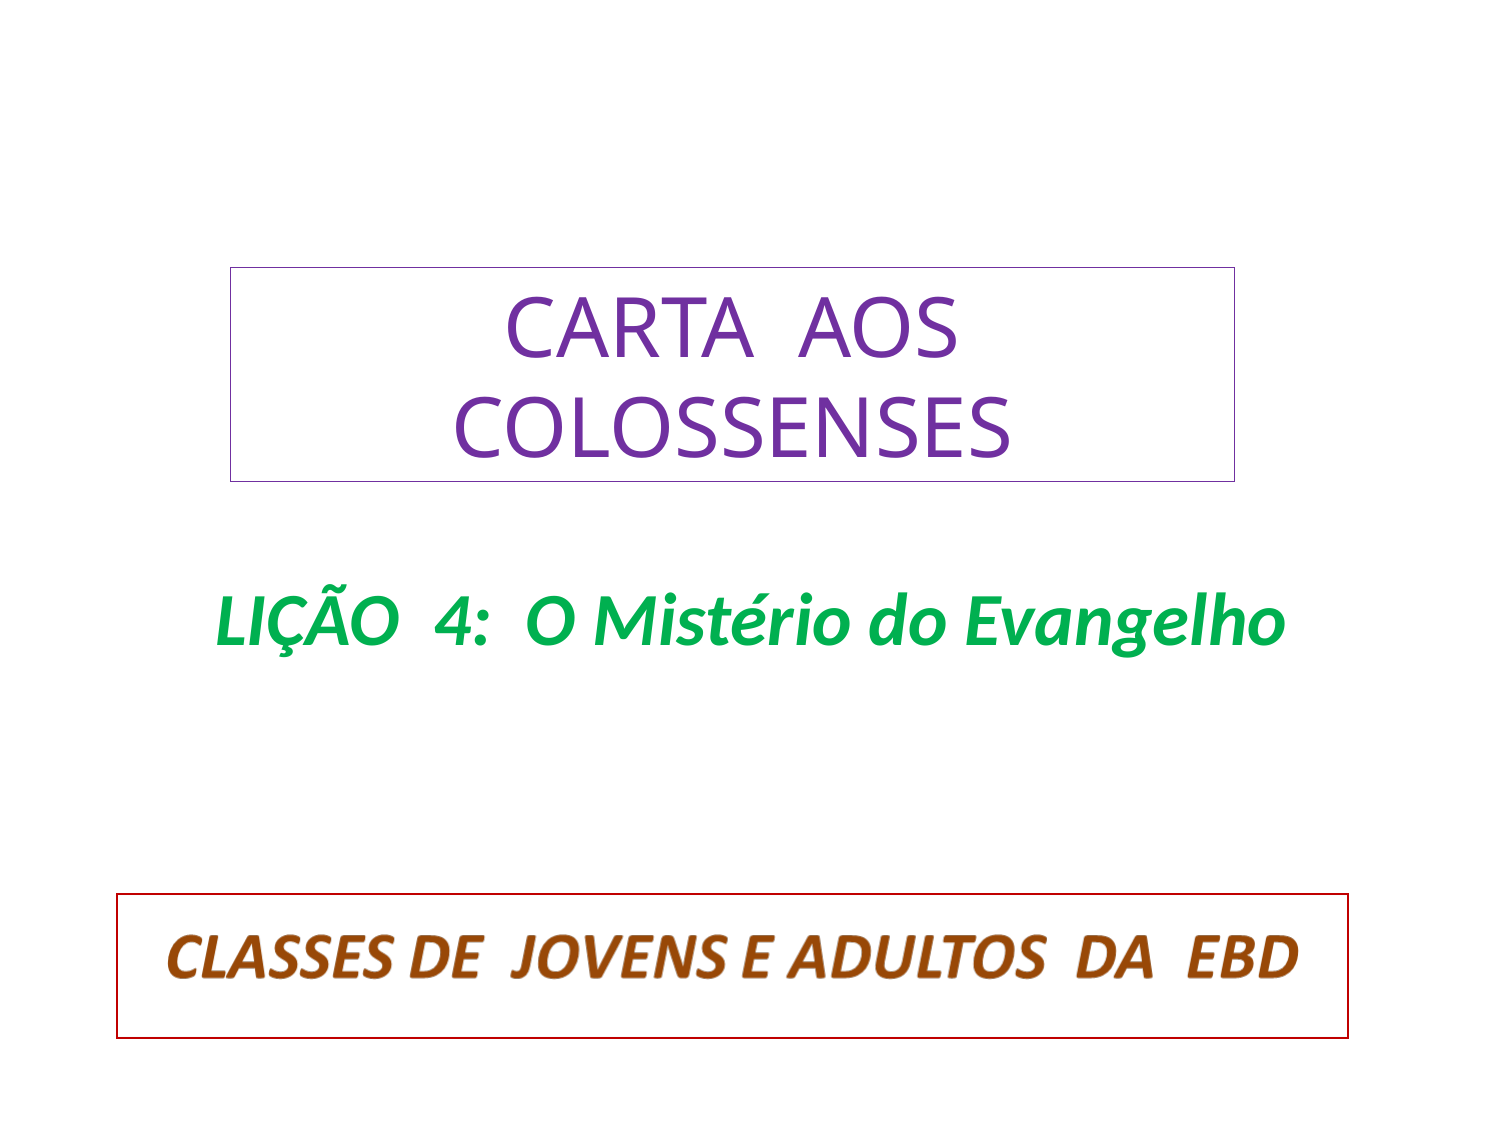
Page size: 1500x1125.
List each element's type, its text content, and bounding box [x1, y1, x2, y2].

picture [115, 892, 1349, 1039]
text_box CARTA AOS COLOSSENSES [230, 267, 1235, 482]
subtitle LIÇÃO 4: O Mistério do Evangelho [155, 562, 1349, 795]
